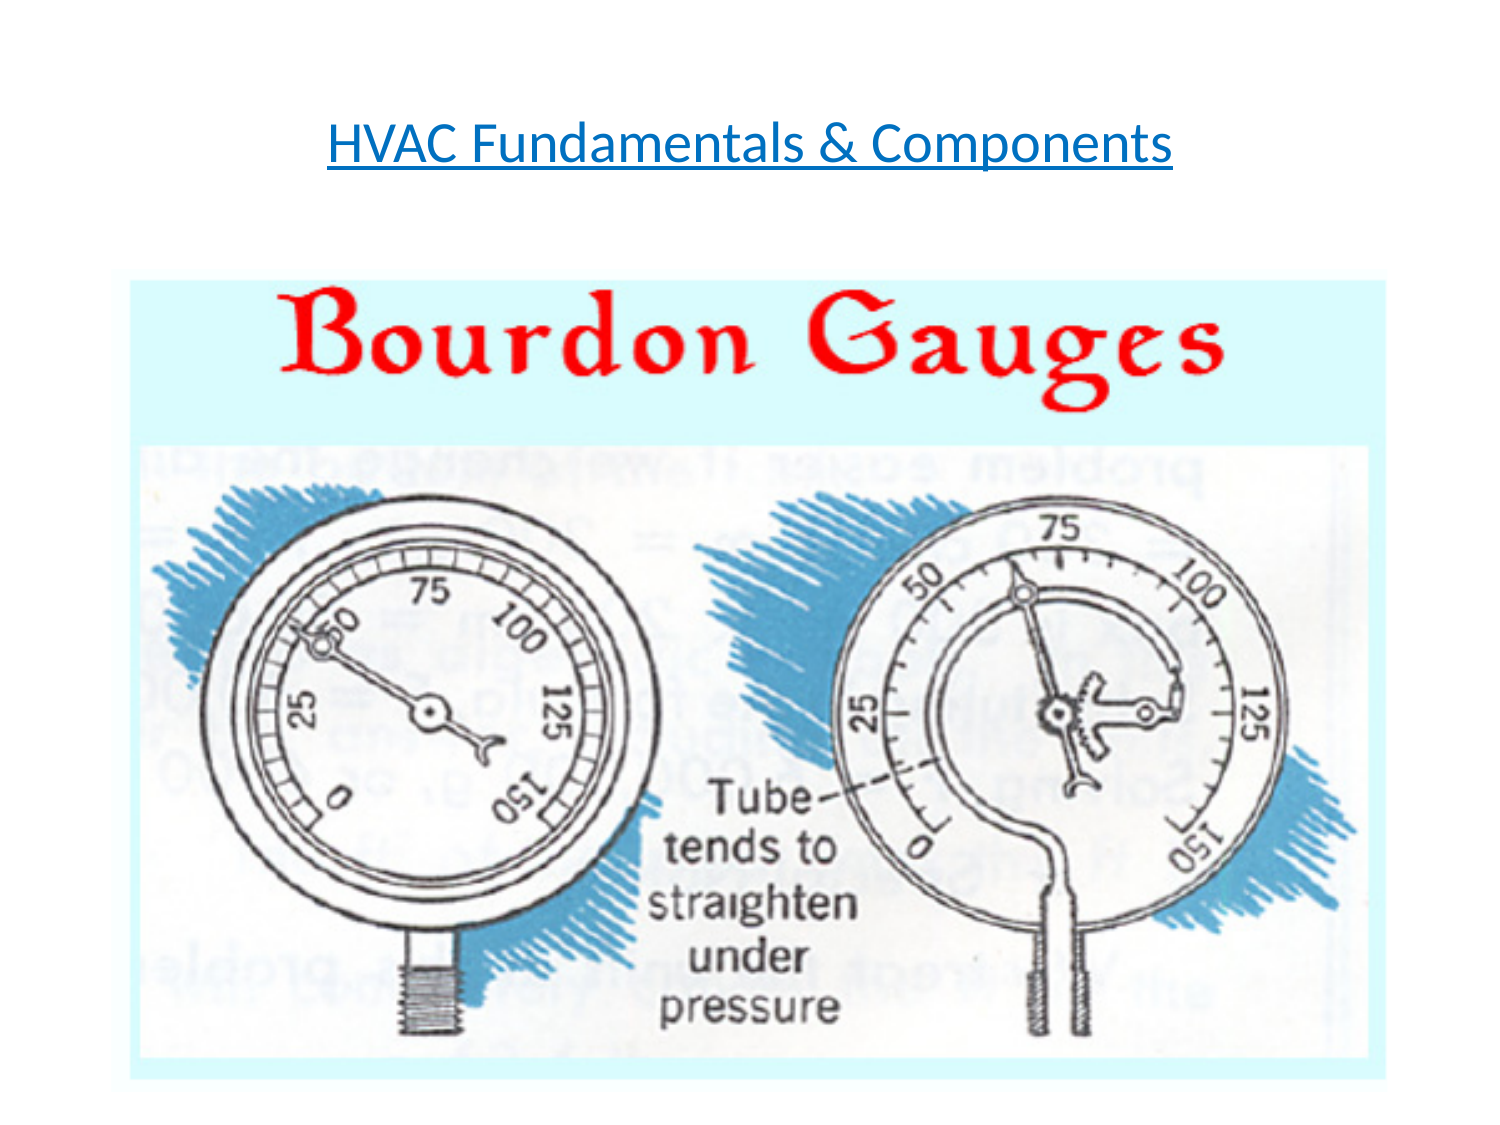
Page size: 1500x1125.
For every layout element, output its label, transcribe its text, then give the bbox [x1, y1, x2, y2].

title HVAC Fundamentals & Components [75, 45, 1425, 233]
picture [111, 269, 1388, 1093]
